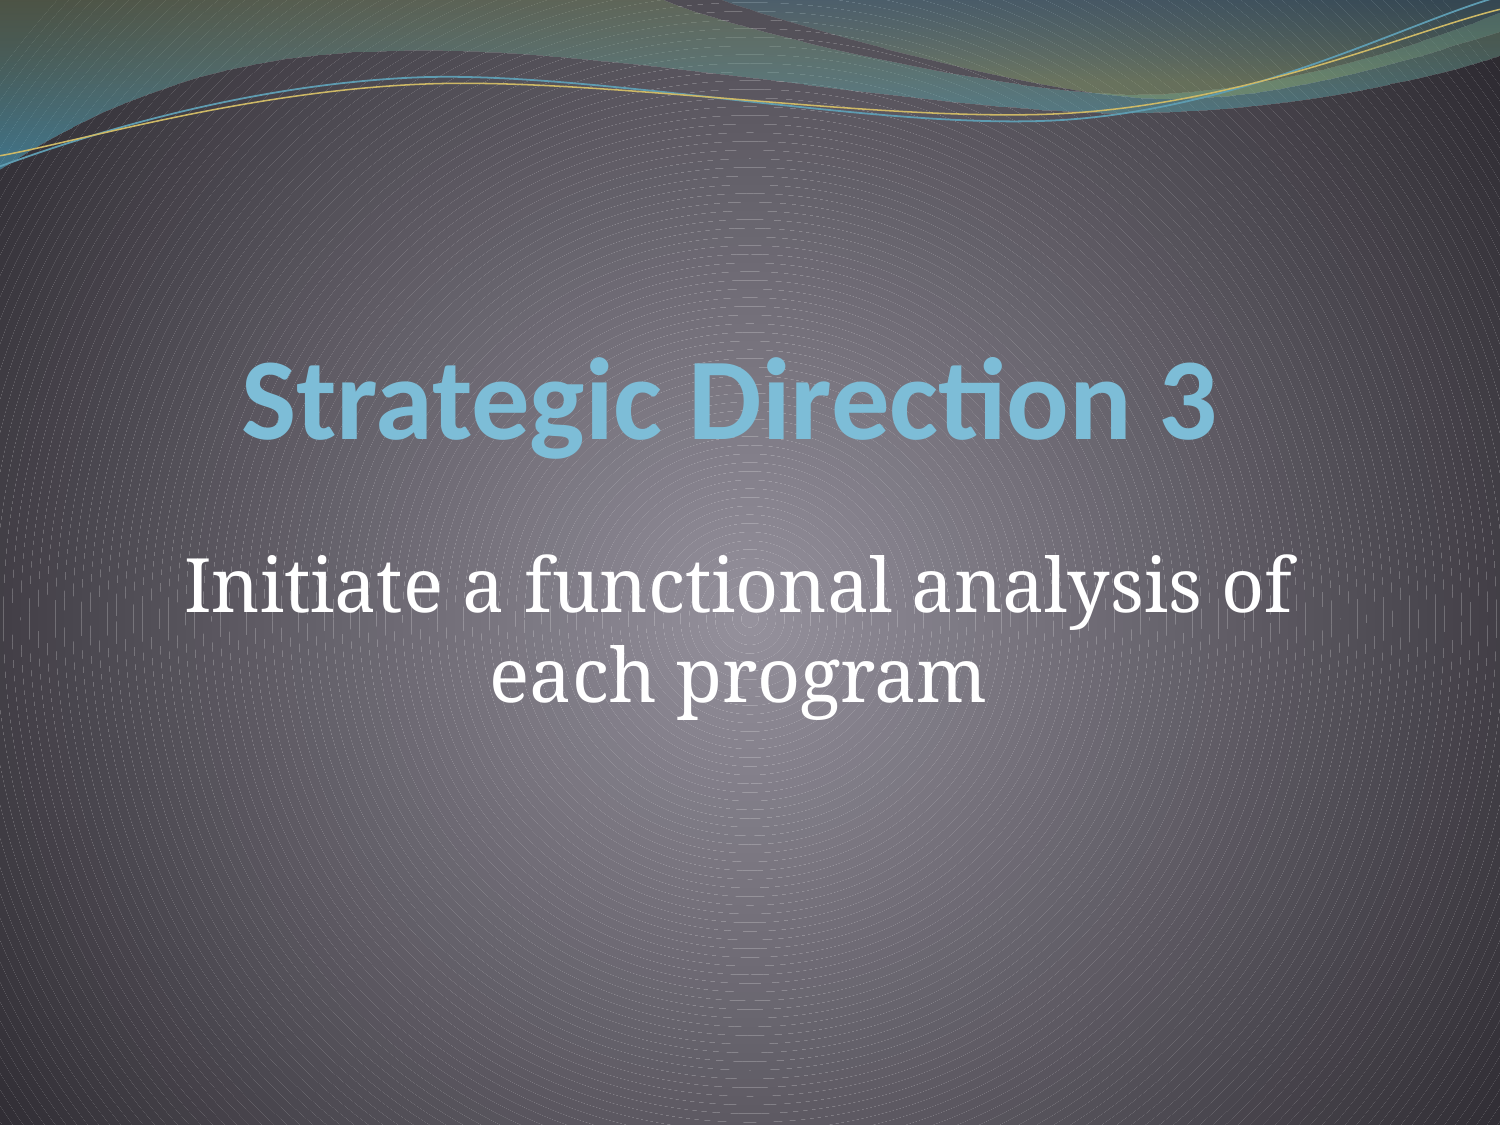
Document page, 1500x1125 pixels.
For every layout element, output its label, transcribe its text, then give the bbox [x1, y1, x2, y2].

subtitle Initiate a functional analysis of each program [112, 529, 1376, 818]
title Strategic Direction 3 [87, 162, 1376, 463]
